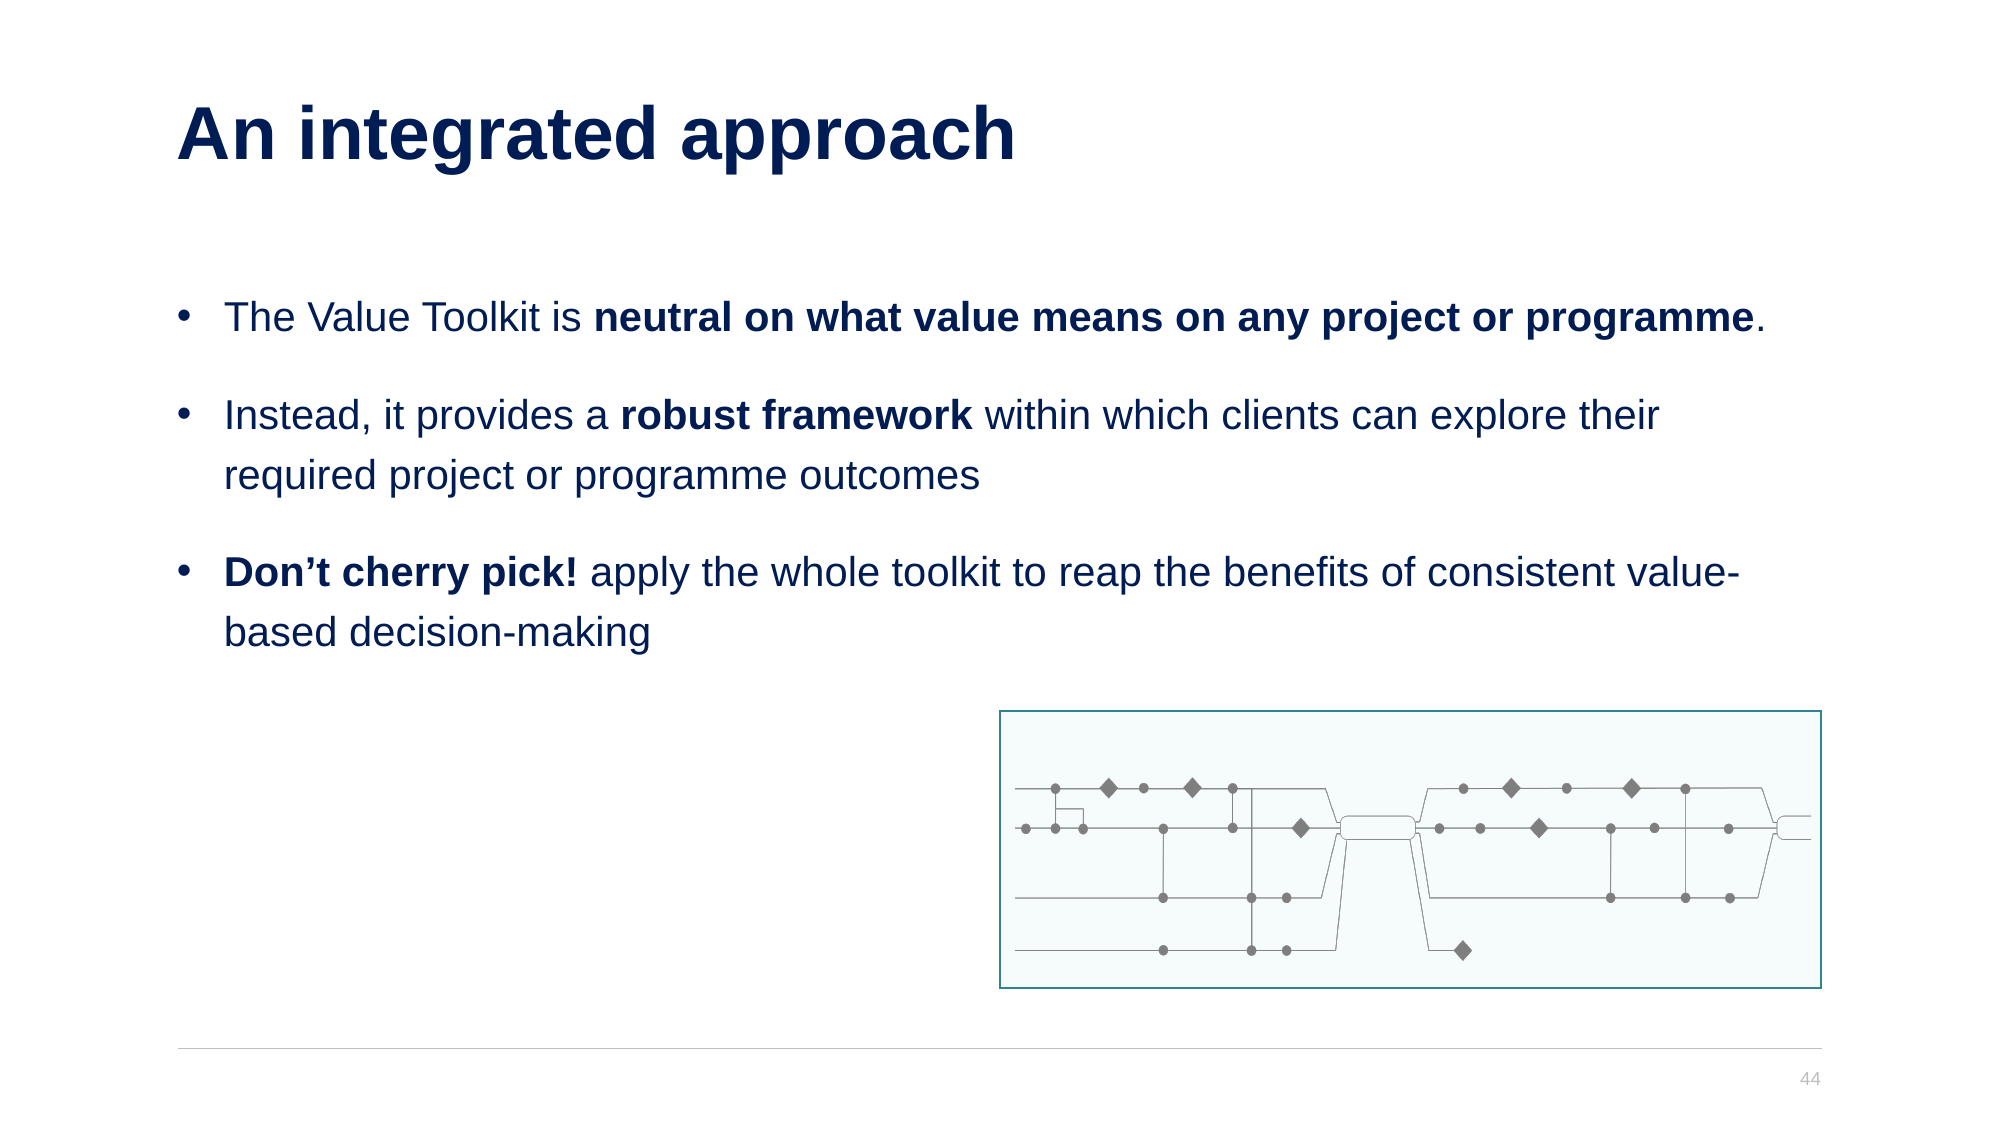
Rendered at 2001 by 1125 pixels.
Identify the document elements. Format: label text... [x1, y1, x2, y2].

text_box [999, 859, 1822, 989]
title An integrated approach [176, 94, 1822, 216]
slide_number 44 [1386, 1048, 1837, 1108]
picture [1015, 777, 1812, 961]
list The Value Toolkit is neutral on what value means on any project or programme. Instead, it provides a robust framework within which clients can explore their required project or programme outcomes Don’t cherry pick! apply the whole toolkit to reap the benefits of consistent value-based decision-making [176, 280, 1822, 859]
